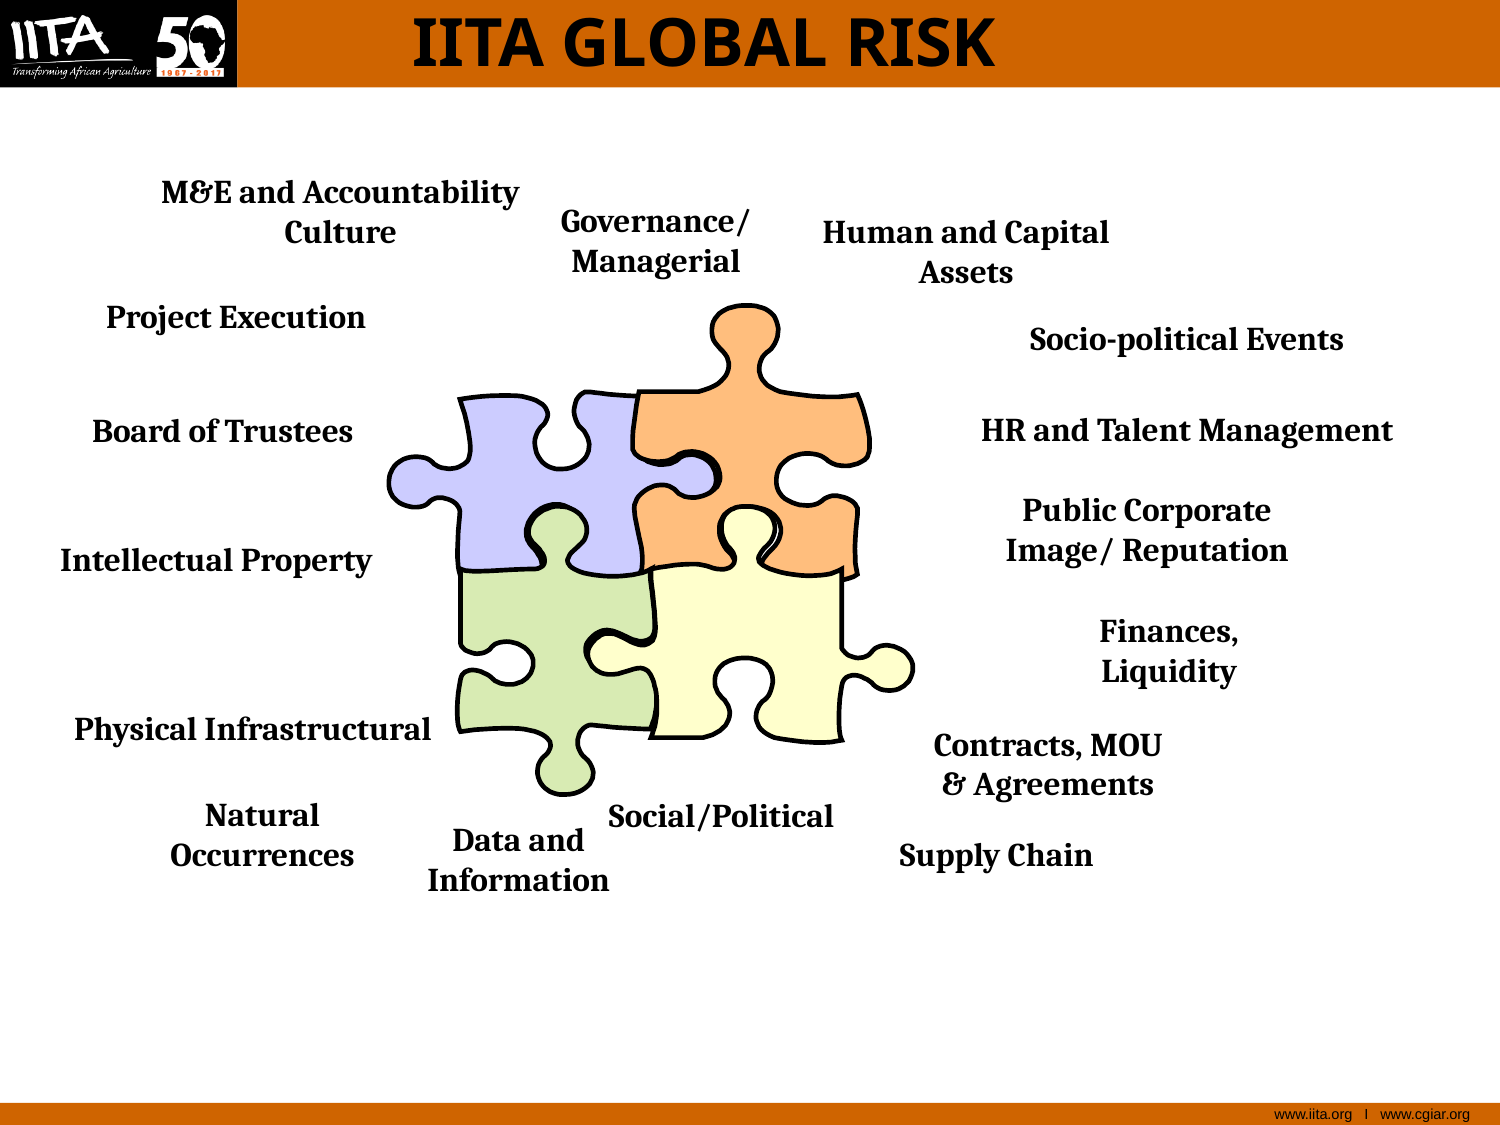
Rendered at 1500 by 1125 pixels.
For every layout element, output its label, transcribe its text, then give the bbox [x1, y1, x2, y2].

text_box HR and Talent Management [945, 400, 1430, 455]
text_box Socio-political Events [987, 310, 1388, 365]
text_box Contracts, MOU & Agreements [904, 715, 1192, 810]
text_box Supply Chain [859, 825, 1135, 880]
text_box Project Execution [73, 287, 399, 343]
text_box Board of Trustees [47, 402, 398, 457]
text_box Data and Information [381, 811, 657, 906]
text_box M&E and Accountability Culture [109, 162, 573, 258]
text_box Public Corporate Image/ Reputation [966, 480, 1329, 575]
text_box [388, 391, 717, 576]
text_box Human and Capital Assets [791, 203, 1142, 298]
text_box [457, 506, 656, 795]
text_box Governance/ Managerial [462, 192, 850, 287]
text_box Finances, Liquidity [1031, 602, 1307, 697]
title IITA GLOBAL RISK [262, 0, 1475, 88]
text_box Intellectual Property [35, 530, 398, 586]
list [4, 97, 1455, 1061]
text_box Natural Occurrences [125, 785, 400, 880]
text_box [632, 305, 870, 581]
text_box Physical Infrastructural [47, 699, 459, 755]
picture [11, 15, 225, 79]
text_box Social/Political [584, 786, 860, 842]
text_box [587, 506, 913, 743]
